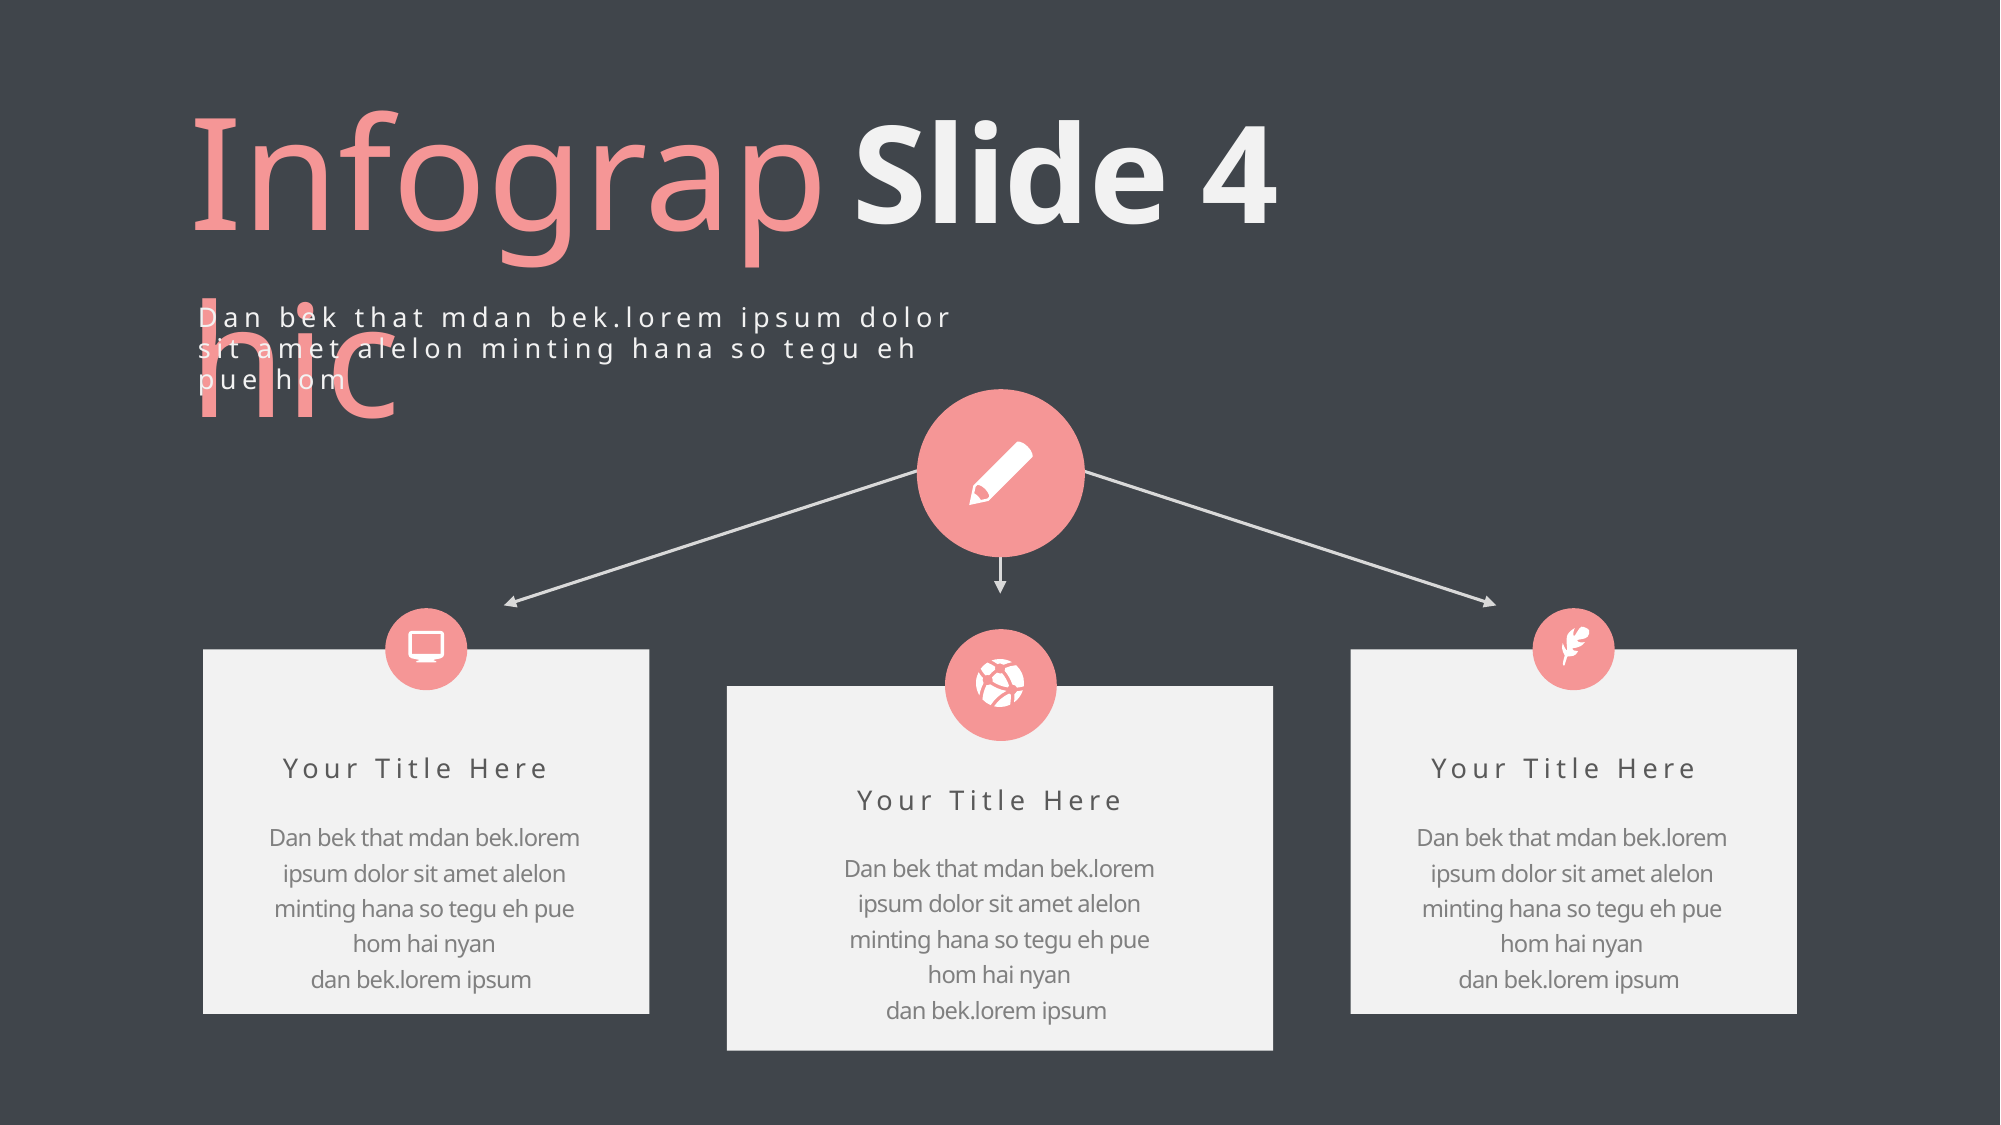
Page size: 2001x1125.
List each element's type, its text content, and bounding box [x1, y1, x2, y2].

text_box [916, 389, 1085, 558]
text_box [385, 608, 468, 691]
text_box Dan bek that mdan bek.lorem ipsum dolor sit amet alelon minting hana so tegu eh pue hom hai nyan dan bek.lorem ipsum [1385, 808, 1759, 1001]
text_box Your Title Here [828, 779, 1175, 821]
text_box [982, 684, 1007, 706]
text_box [1085, 471, 1497, 608]
text_box Dan bek that mdan bek.lorem ipsum dolor sit amet alelon minting hana so tegu eh pue hom hai nyan dan bek.lorem ipsum [812, 839, 1186, 1032]
text_box Dan bek that mdan bek.lorem ipsum dolor sit amet alelon minting hana so tegu eh pue hom [193, 297, 999, 400]
text_box [945, 629, 1057, 741]
text_box [1014, 690, 1023, 703]
text_box Infographic [185, 70, 868, 454]
text_box [726, 686, 1274, 1051]
text_box [969, 441, 1033, 506]
text_box [1532, 608, 1615, 691]
text_box [991, 658, 1012, 665]
text_box Your Title Here [254, 747, 600, 789]
text_box [994, 558, 1007, 594]
text_box Slide 4 [868, 83, 1342, 255]
text_box [976, 672, 984, 696]
text_box [1562, 626, 1590, 666]
text_box [1004, 665, 1025, 688]
text_box [1350, 649, 1797, 1014]
text_box [408, 630, 445, 663]
text_box [992, 672, 1010, 688]
text_box [980, 662, 996, 676]
text_box Dan bek that mdan bek.lorem ipsum dolor sit amet alelon minting hana so tegu eh pue hom hai nyan dan bek.lorem ipsum [237, 808, 611, 1001]
text_box [994, 693, 1011, 708]
text_box [203, 649, 650, 1014]
text_box [503, 471, 916, 608]
text_box Your Title Here [1402, 747, 1749, 789]
